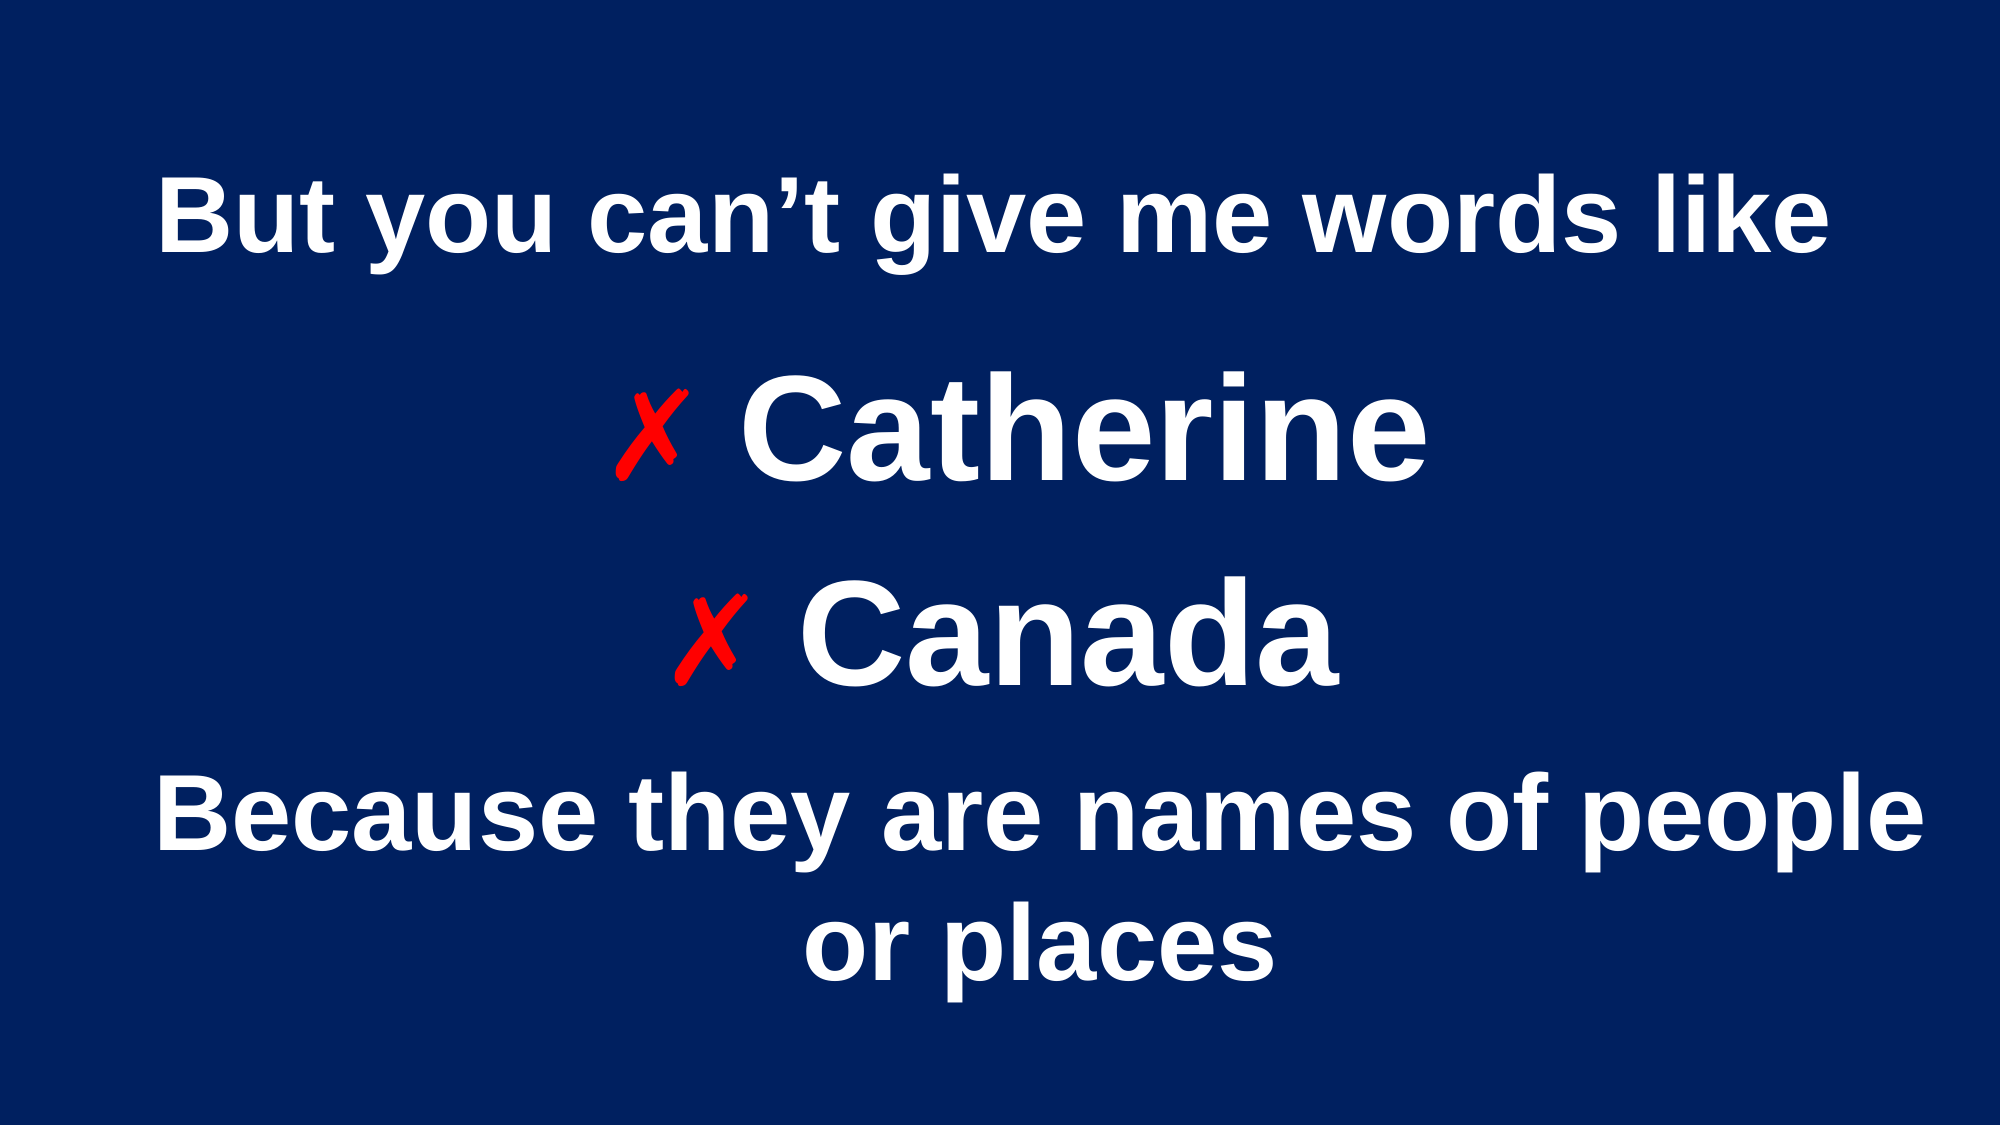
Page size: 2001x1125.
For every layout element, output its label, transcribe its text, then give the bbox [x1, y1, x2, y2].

text_box ✗ Canada [0, 528, 2000, 724]
text_box But you can’t give me words like [34, 136, 1954, 281]
text_box Because they are names of people or places [80, 735, 2000, 1010]
text_box ✗ Catherine [0, 322, 2000, 518]
